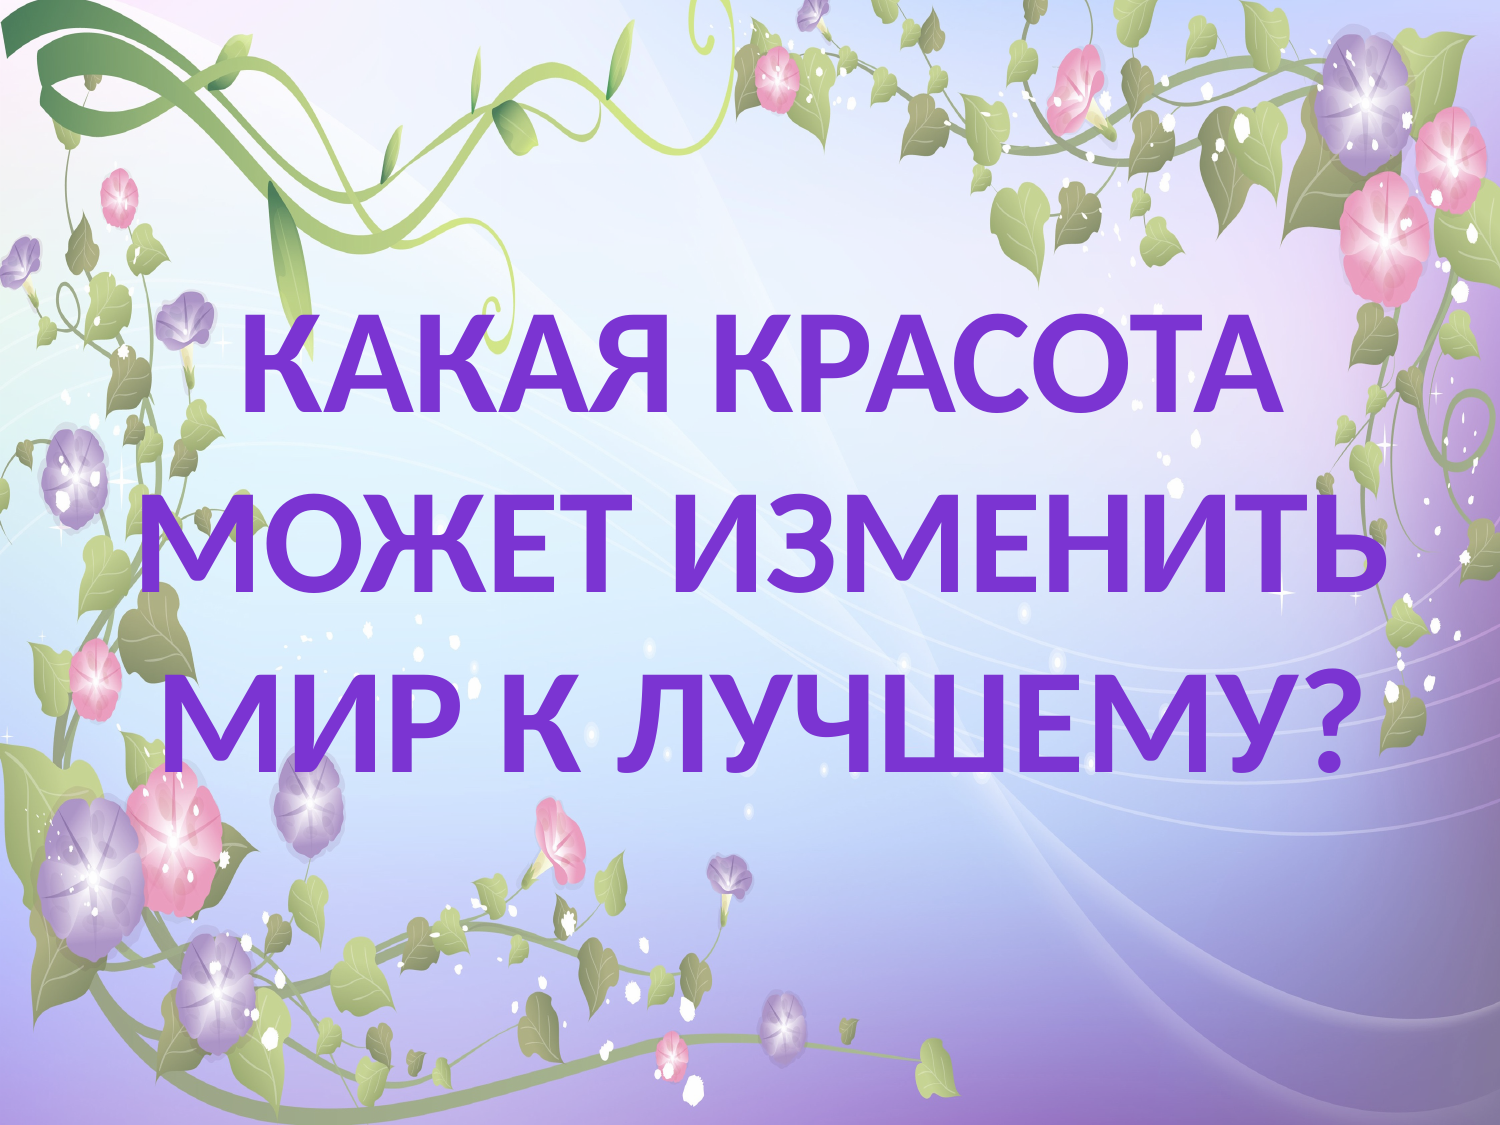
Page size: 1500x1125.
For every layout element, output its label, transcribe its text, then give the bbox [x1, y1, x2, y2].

text_box Какая красота может изменить мир к лучшему? [20, 255, 1500, 811]
